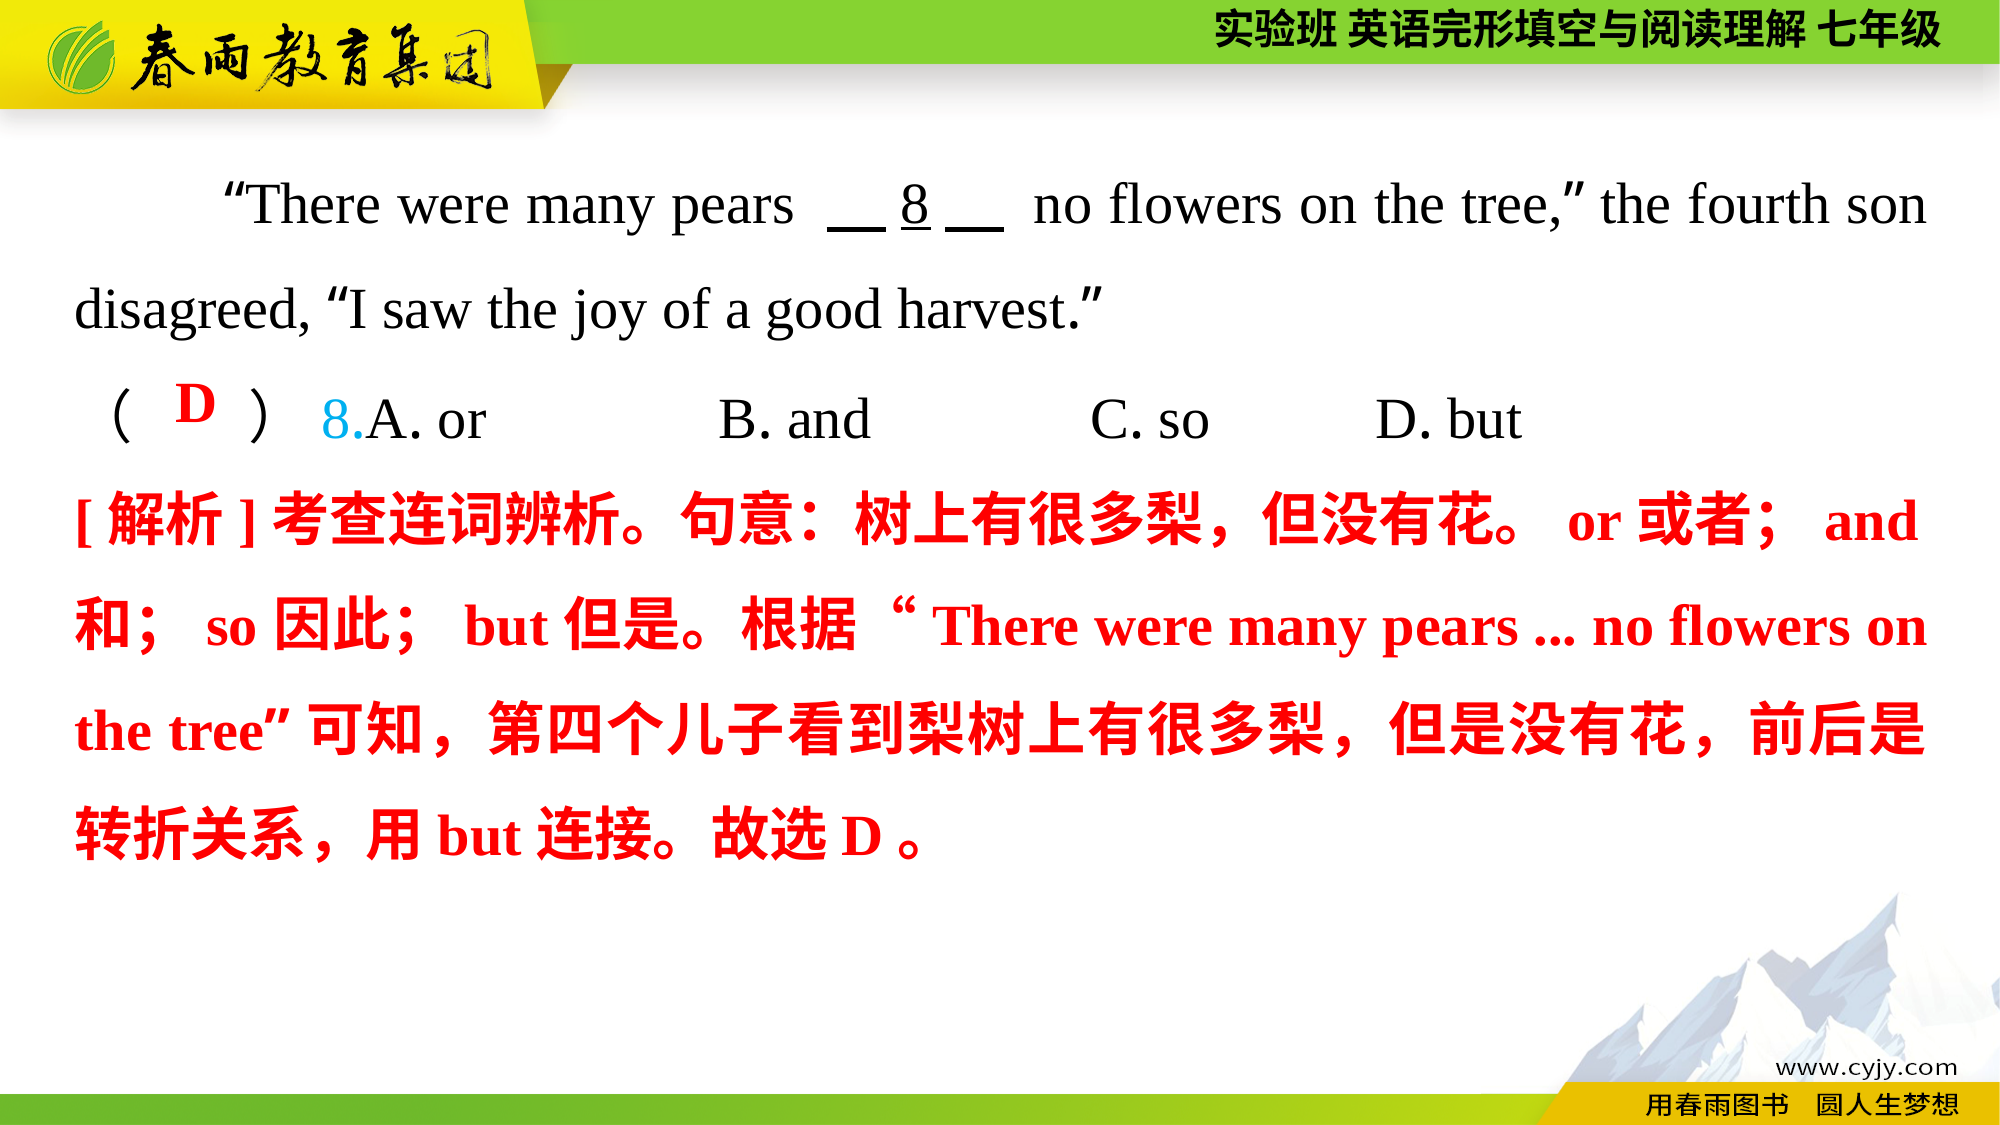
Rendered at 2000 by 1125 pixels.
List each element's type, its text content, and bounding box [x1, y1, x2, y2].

text_box （ ）8.A. or B. and C. so D. but [59, 337, 1944, 439]
list “There were many pears 8 no flowers on the tree,” the fourth son disagreed, “I saw the joy of a good harvest.” [59, 122, 1944, 337]
text_box D [160, 356, 233, 442]
picture [0, 0, 2000, 1125]
text_box [解析]考查连词辨析。句意：树上有很多梨，但没有花。or或者；and和；so因此；but但是。根据“There were many pears ... no flowers on the tree”可知，第四个儿子看到梨树上有很多梨，但是没有花，前后是转折关系，用but连接。故选D。 [59, 439, 1944, 875]
